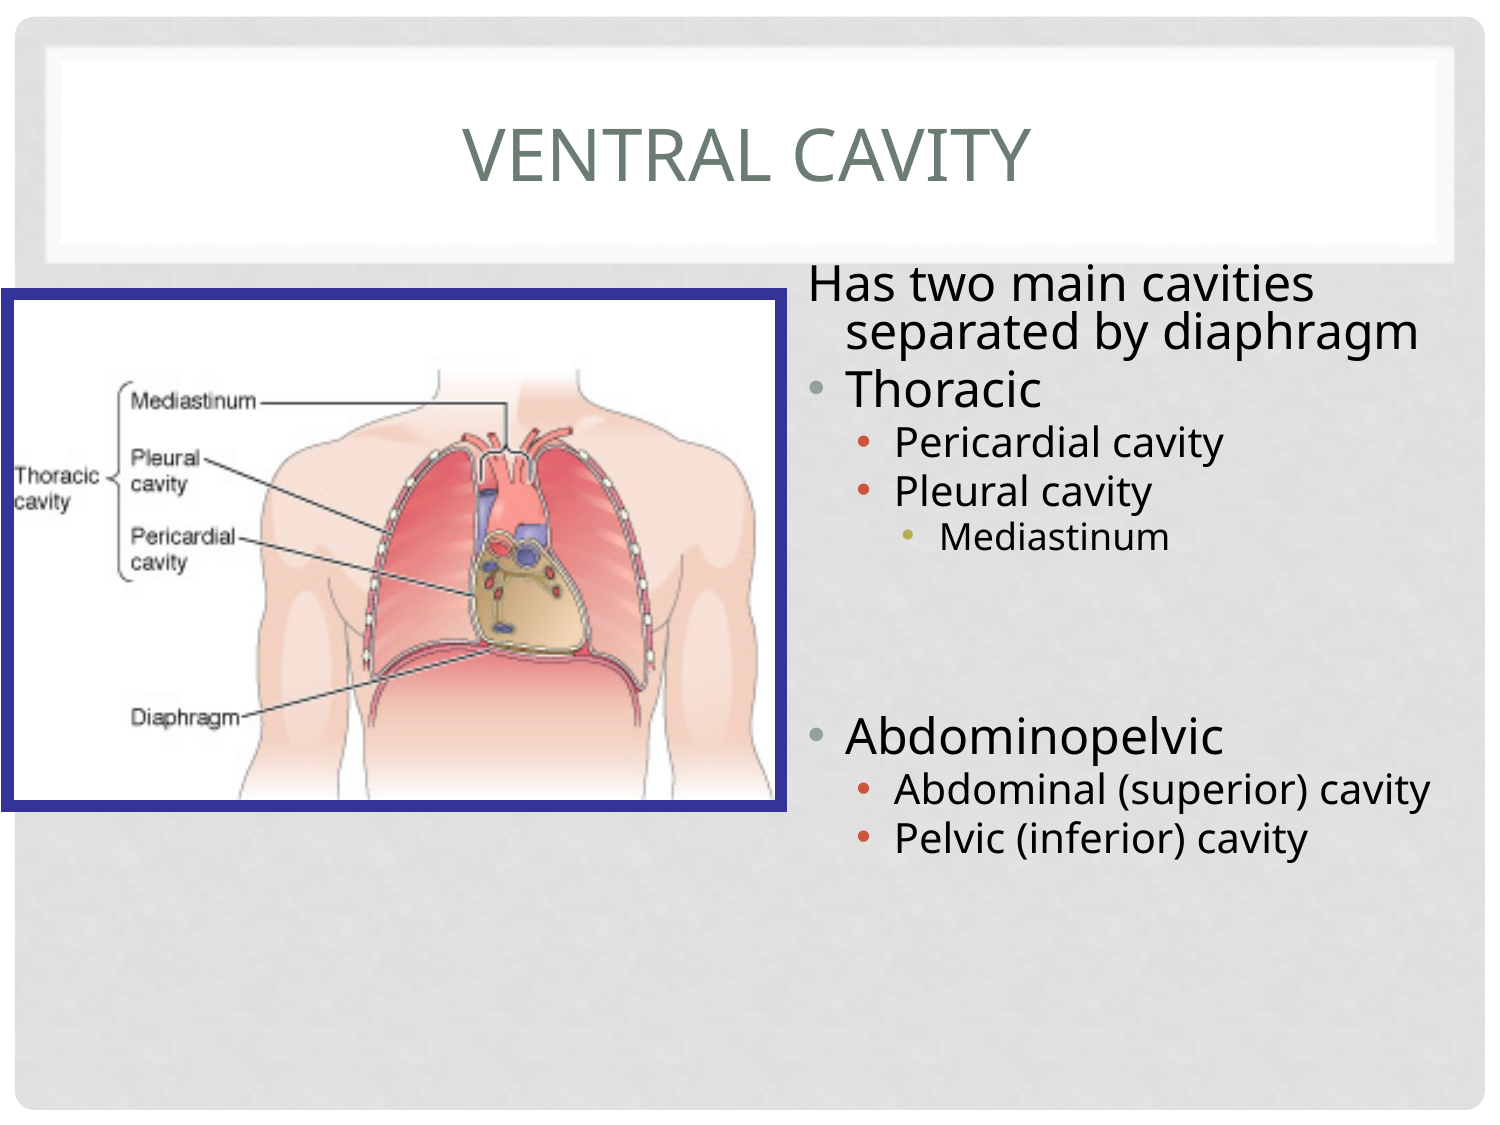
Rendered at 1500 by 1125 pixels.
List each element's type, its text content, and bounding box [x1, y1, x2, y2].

list Has two main cavities separated by diaphragm Thoracic Pericardial cavity Pleural cavity Mediastinum Abdominopelvic Abdominal (superior) cavity Pelvic (inferior) cavity [773, 256, 1499, 974]
picture [13, 299, 776, 800]
title Ventral cavity [69, 66, 1425, 238]
